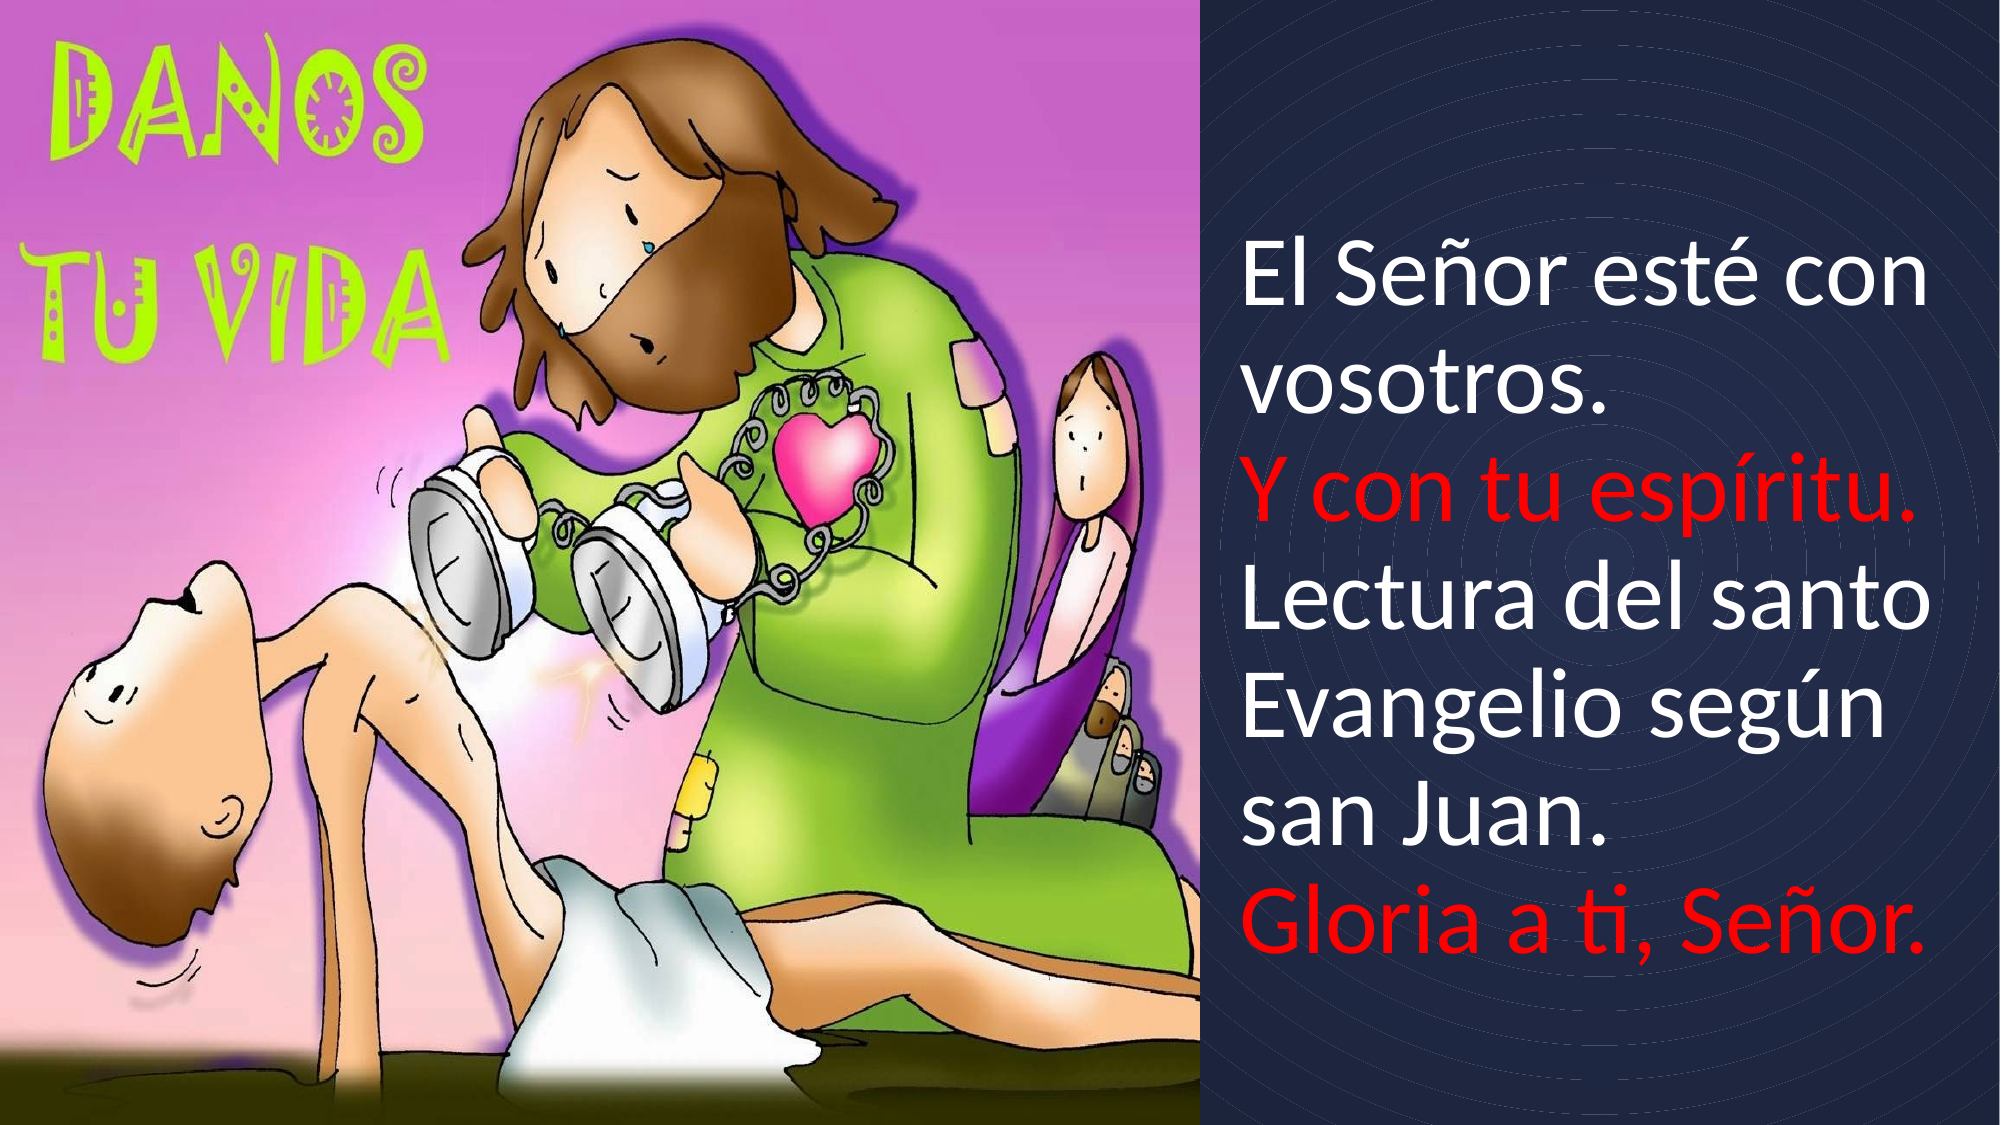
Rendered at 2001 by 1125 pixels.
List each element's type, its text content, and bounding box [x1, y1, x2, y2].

picture [0, 0, 1200, 1125]
title El Señor esté con vosotros. Y con tu espíritu. Lectura del santo Evangelio según san Juan. Gloria a ti, Señor. [1224, 42, 1969, 1083]
